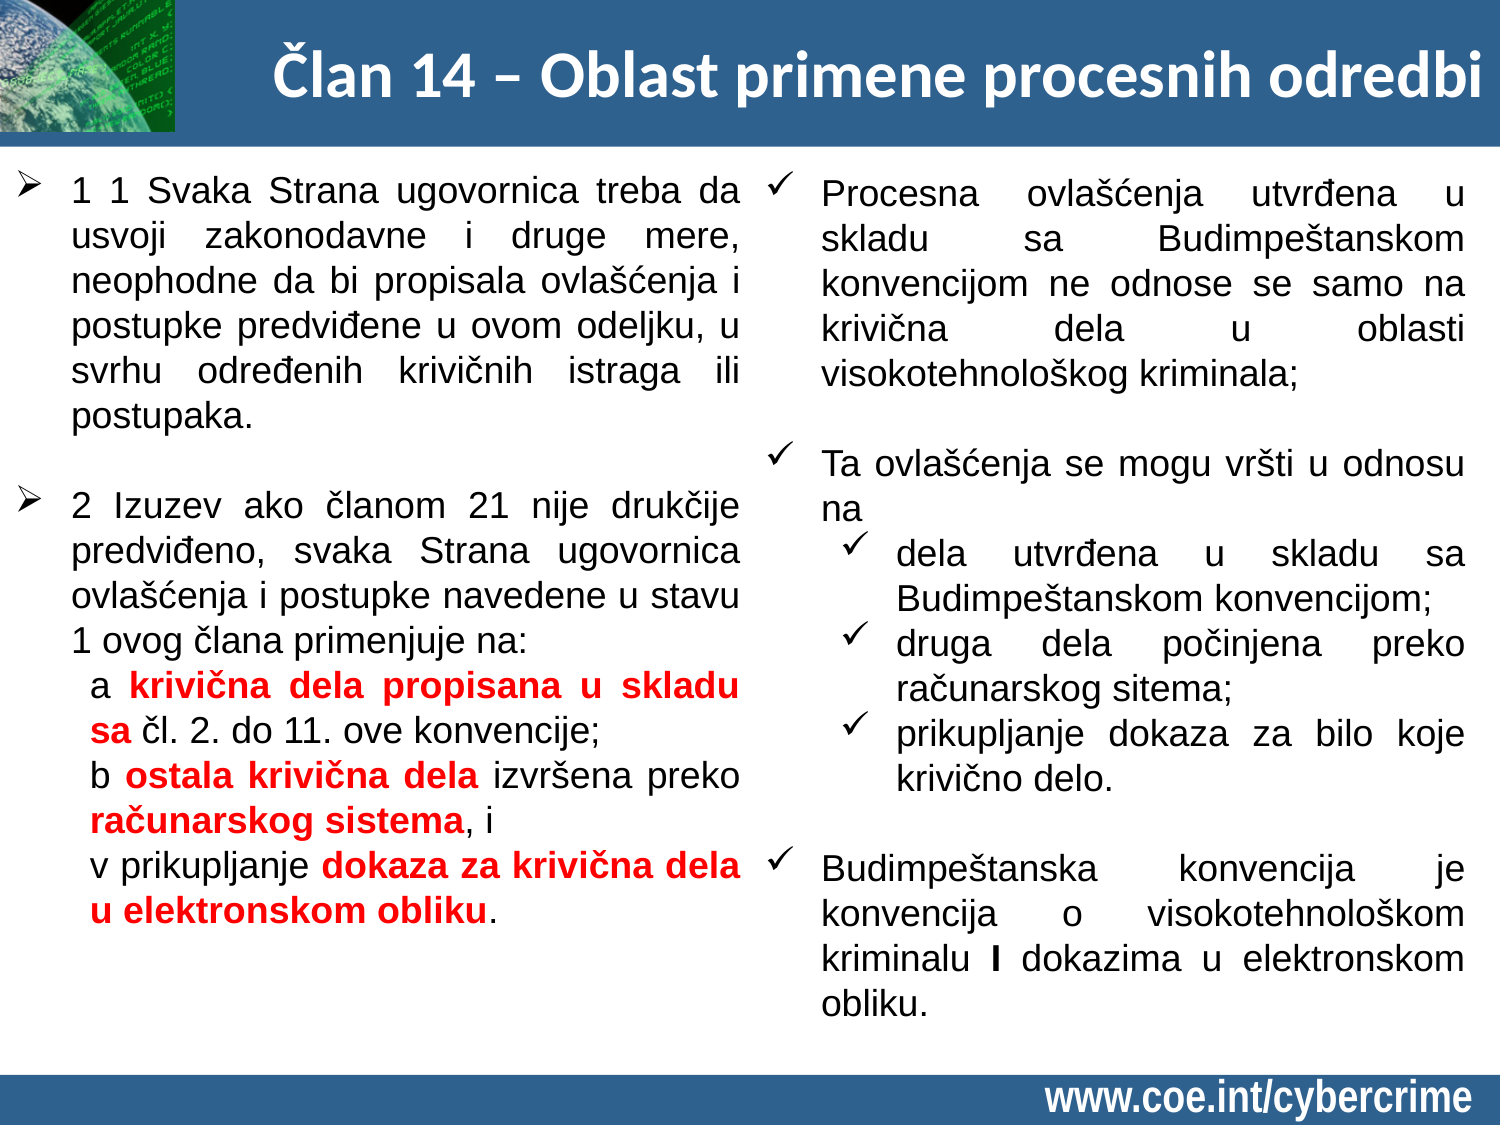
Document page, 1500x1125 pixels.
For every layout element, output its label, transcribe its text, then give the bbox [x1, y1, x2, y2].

picture [0, 0, 175, 132]
text_box 1 1 Svaka Strana ugovornica treba da usvoji zakonodavne i druge mere, neophodne da bi propisala ovlašćenja i postupke predviđene u ovom odeljku, u svrhu određenih krivičnih istraga ili postupaka. 2 Izuzev ako članom 21 nije drukčije predviđeno, svaka Strana ugovornica ovlašćenja i postupke navedene u stavu 1 ovog člana primenjuje na: a krivična dela propisana u skladu sa čl. 2. do 11. ove konvencije; b ostala krivična dela izvršena preko računarskog sistema, i v prikupljanje dokaza za krivična dela u elektronskom obliku. [0, 158, 755, 983]
text_box Član 14 – Oblast primene procesnih odredbi [0, 0, 1500, 149]
text_box www.coe.int/cybercrime [1030, 1059, 1500, 1125]
text_box Procesna ovlašćenja utvrđena u skladu sa Budimpeštanskom konvencijom ne odnose se samo na krivična dela u oblasti visokotehnološkog kriminala; Ta ovlašćenja se mogu vršti u odnosu na dela utvrđena u skladu sa Budimpeštanskom konvencijom; druga dela počinjena preko računarskog sitema; prikupljanje dokaza za bilo koje krivično delo. Budimpeštanska konvencija je konvencija o visokotehnološkom kriminalu I dokazima u elektronskom obliku. [749, 161, 1480, 1032]
text_box [0, 1073, 1030, 1125]
